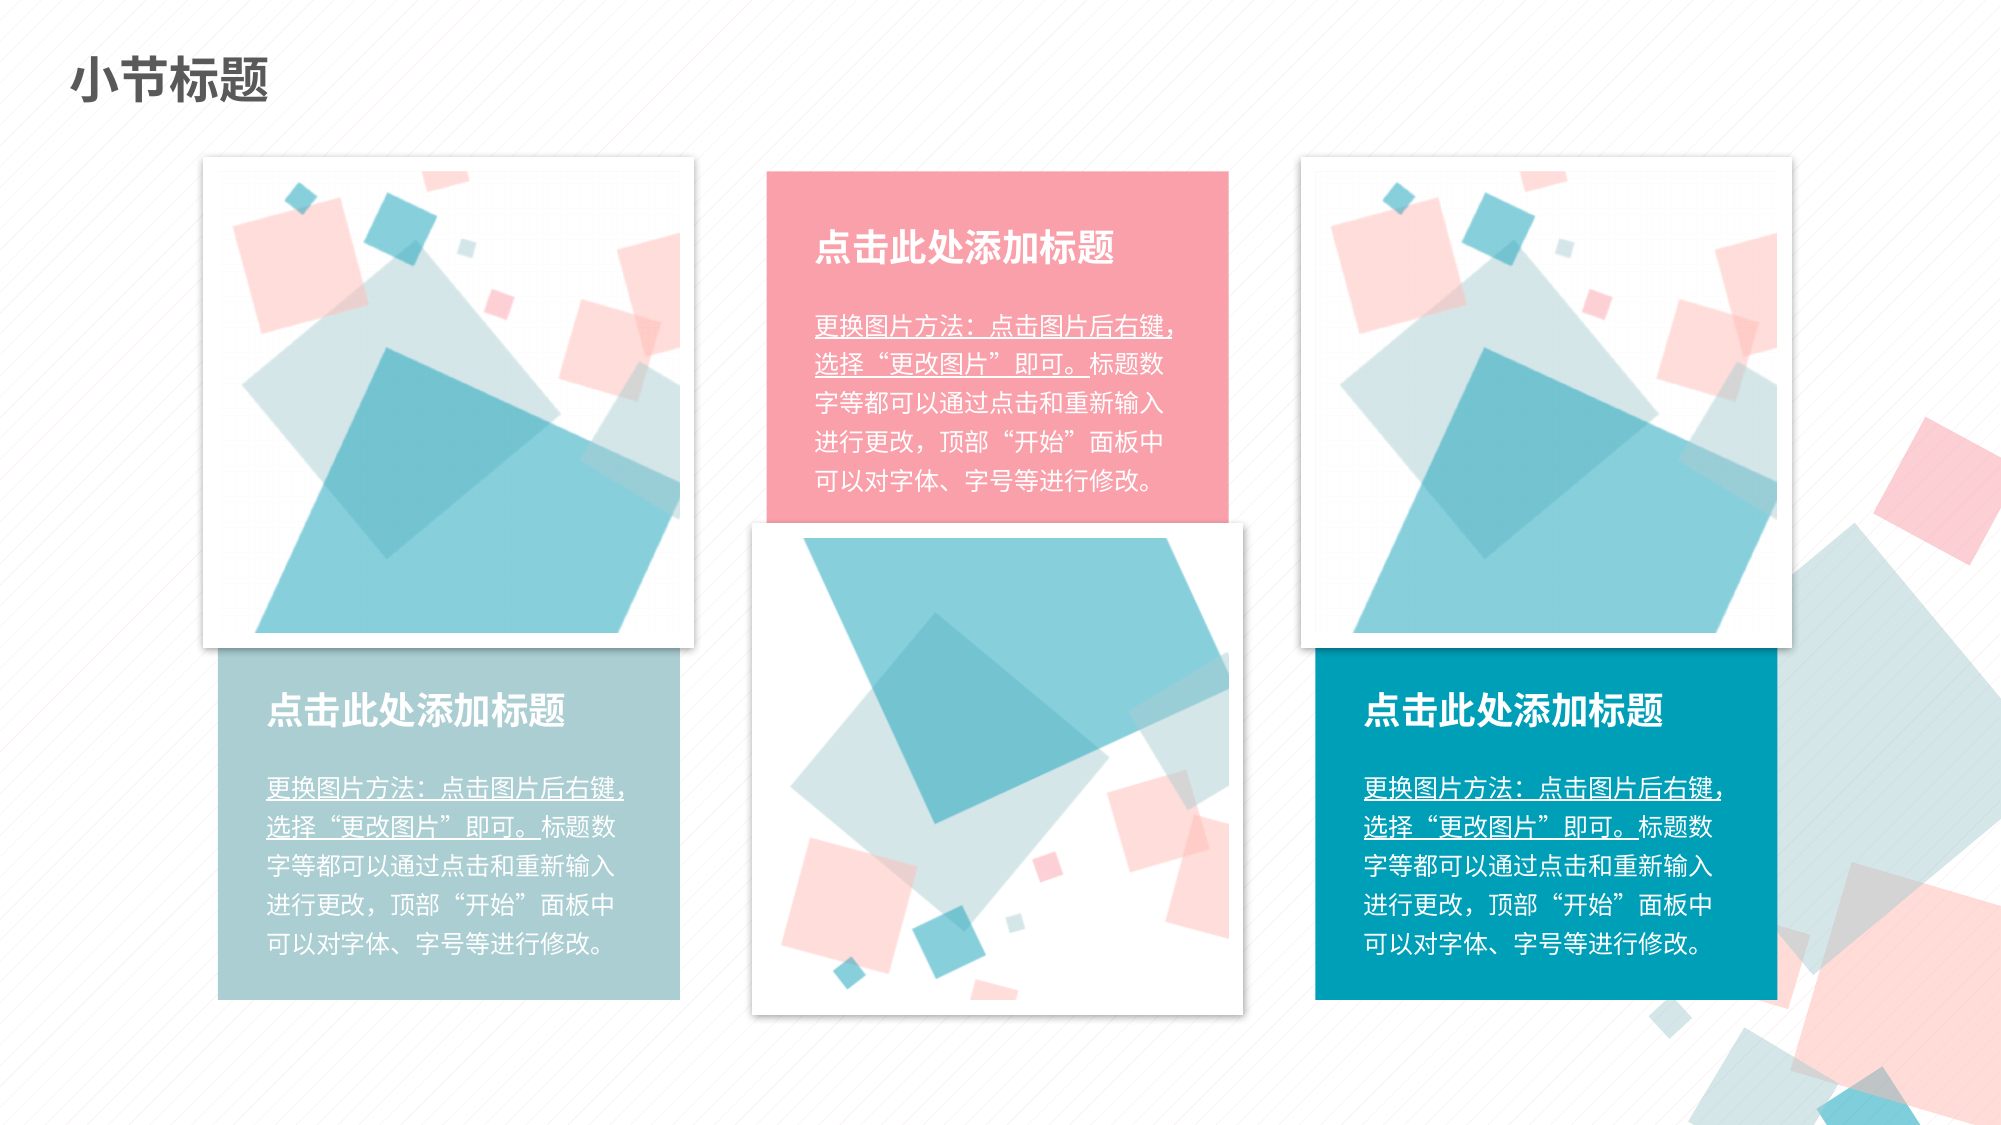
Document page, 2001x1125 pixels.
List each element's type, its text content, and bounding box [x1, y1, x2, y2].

text_box 更换图片方法：点击图片后右键，选择“更改图片”即可。标题数字等都可以通过点击和重新输入进行更改，顶部“开始”面板中可以对字体、字号等进行修改。 [1348, 756, 1736, 966]
text_box 点击此处添加标题 [800, 203, 1187, 277]
text_box 更换图片方法：点击图片后右键，选择“更改图片”即可。标题数字等都可以通过点击和重新输入进行更改，顶部“开始”面板中可以对字体、字号等进行修改。 [251, 756, 639, 966]
picture [766, 537, 1229, 1000]
text_box 点击此处添加标题 [1348, 665, 1736, 739]
text_box 更换图片方法：点击图片后右键，选择“更改图片”即可。标题数字等都可以通过点击和重新输入进行更改，顶部“开始”面板中可以对字体、字号等进行修改。 [800, 293, 1187, 503]
text_box [217, 656, 681, 1001]
picture [217, 171, 680, 634]
text_box 点击此处添加标题 [251, 665, 639, 739]
text_box [1314, 656, 1778, 1001]
list 小节标题 [54, 38, 975, 127]
picture [1315, 171, 1778, 634]
text_box [766, 170, 1230, 521]
